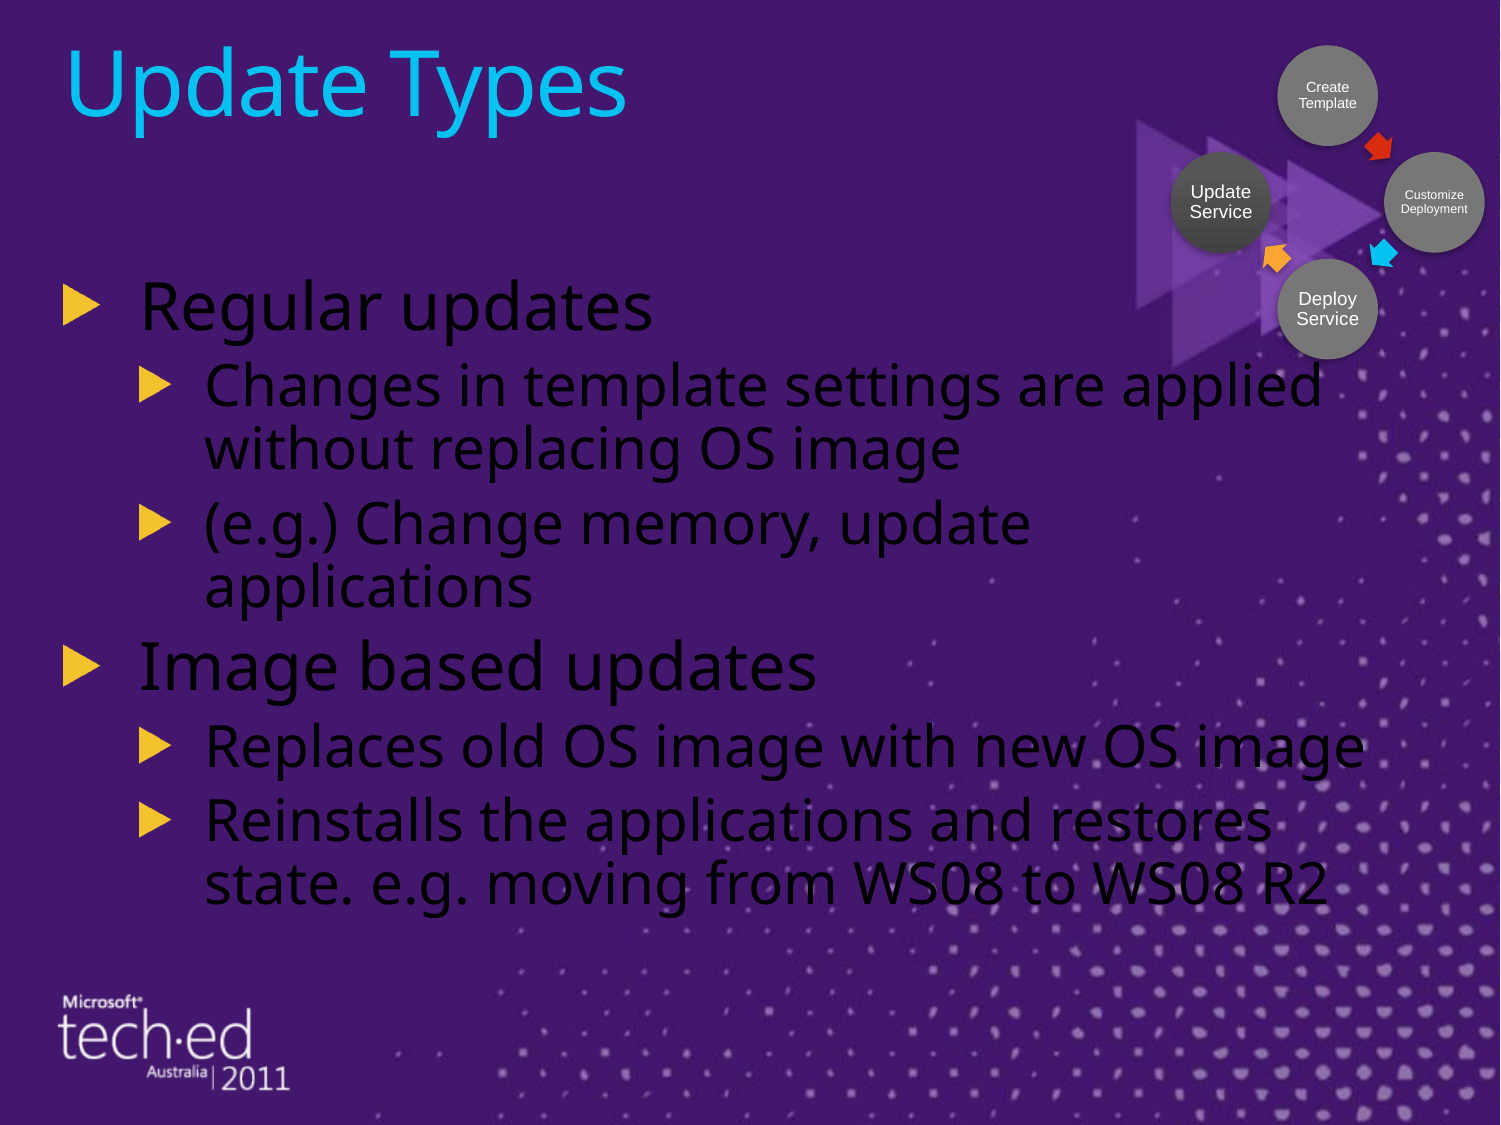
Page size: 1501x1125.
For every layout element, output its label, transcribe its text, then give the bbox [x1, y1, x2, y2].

list Regular updates Changes in template settings are applied without replacing OS image (e.g.) Change memory, update applications Image based updates Replaces old OS image with new OS image Reinstalls the applications and restores state. e.g. moving from WS08 to WS08 R2 [63, 272, 1368, 1064]
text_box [1170, 12, 1485, 393]
picture [0, 0, 1501, 1125]
title Update Types [63, 37, 1165, 138]
